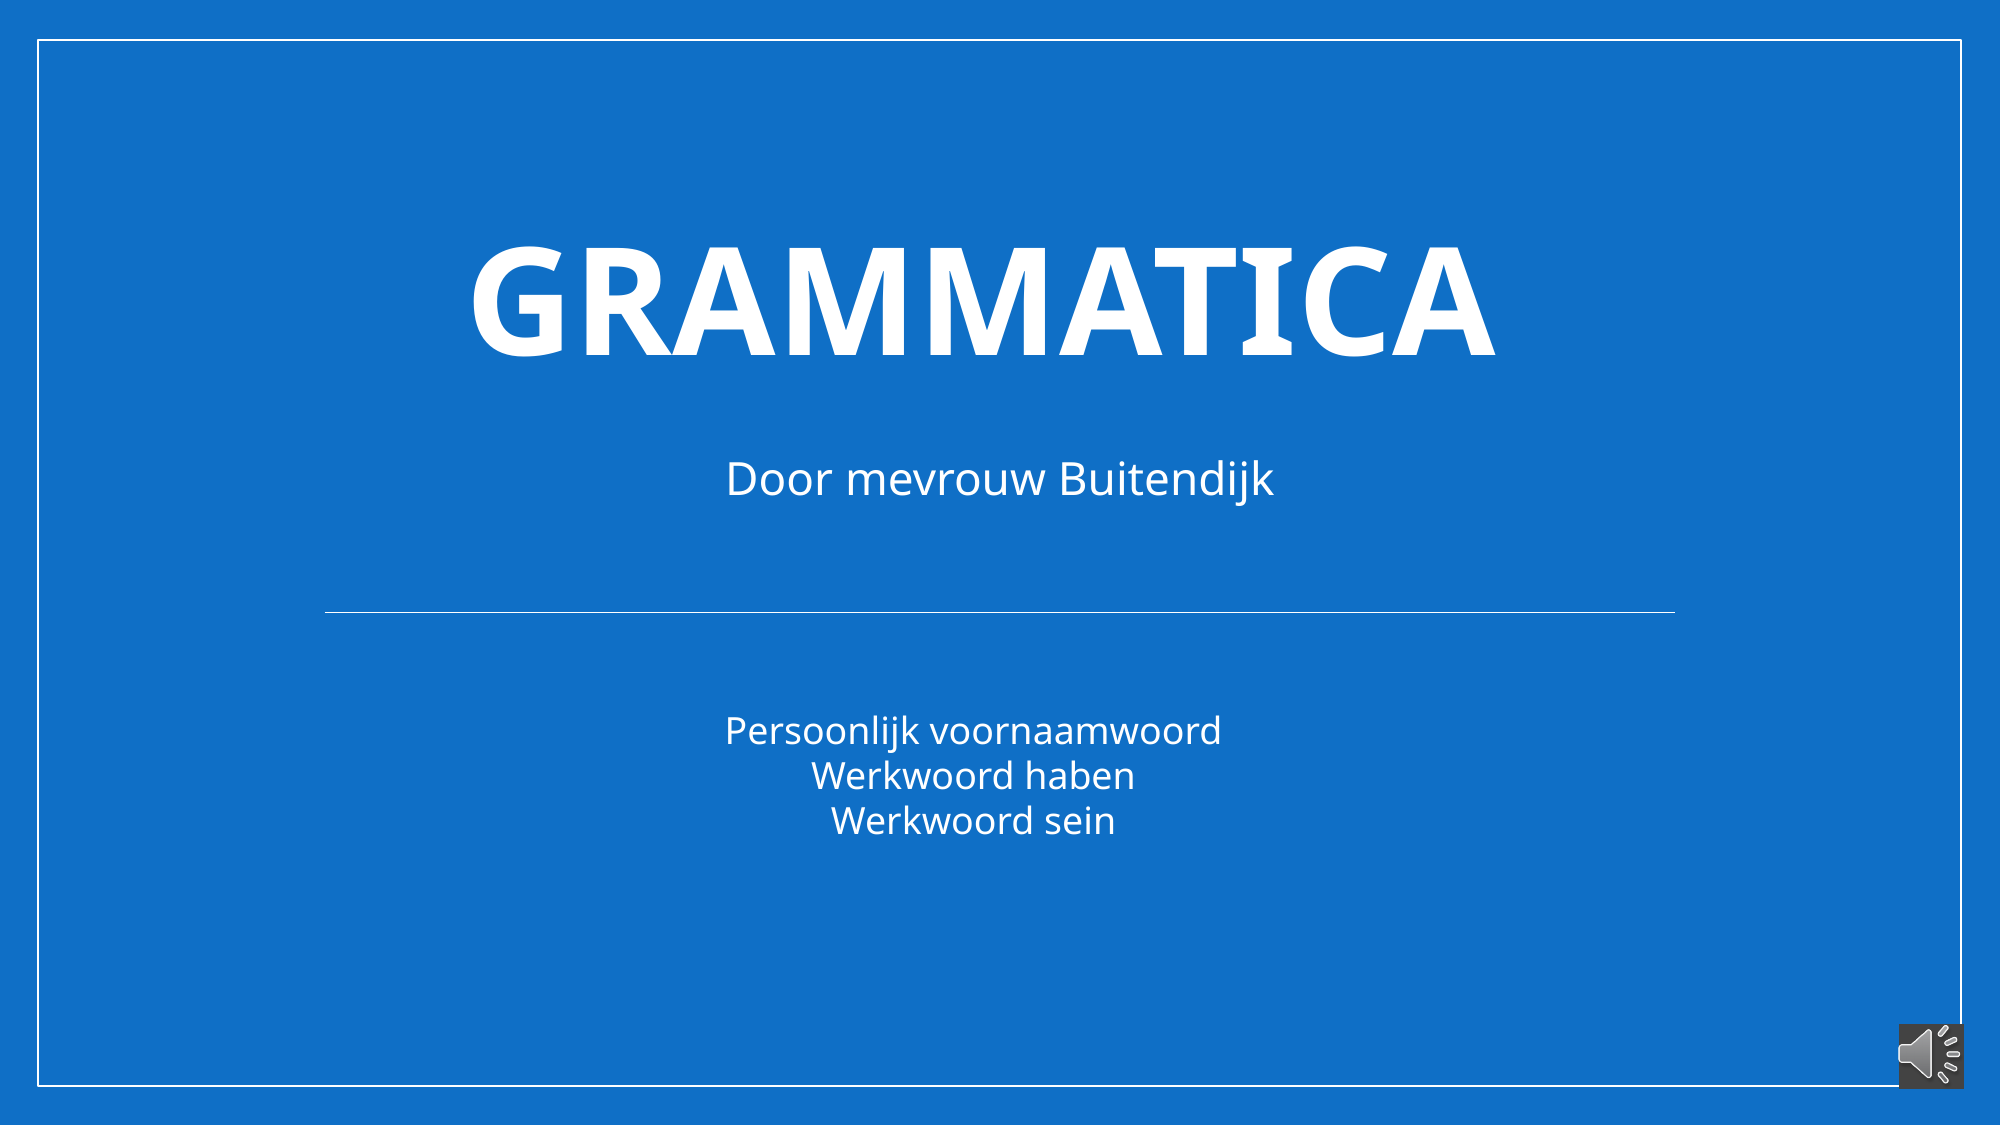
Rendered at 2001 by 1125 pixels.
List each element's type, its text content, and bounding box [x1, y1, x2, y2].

title Grammatica [182, 130, 1818, 395]
text_box Persoonlijk voornaamwoord Werkwoord haben Werkwoord sein [334, 700, 1613, 850]
subtitle Door mevrouw Buitendijk [280, 448, 1720, 677]
picture [1897, 1022, 1965, 1090]
